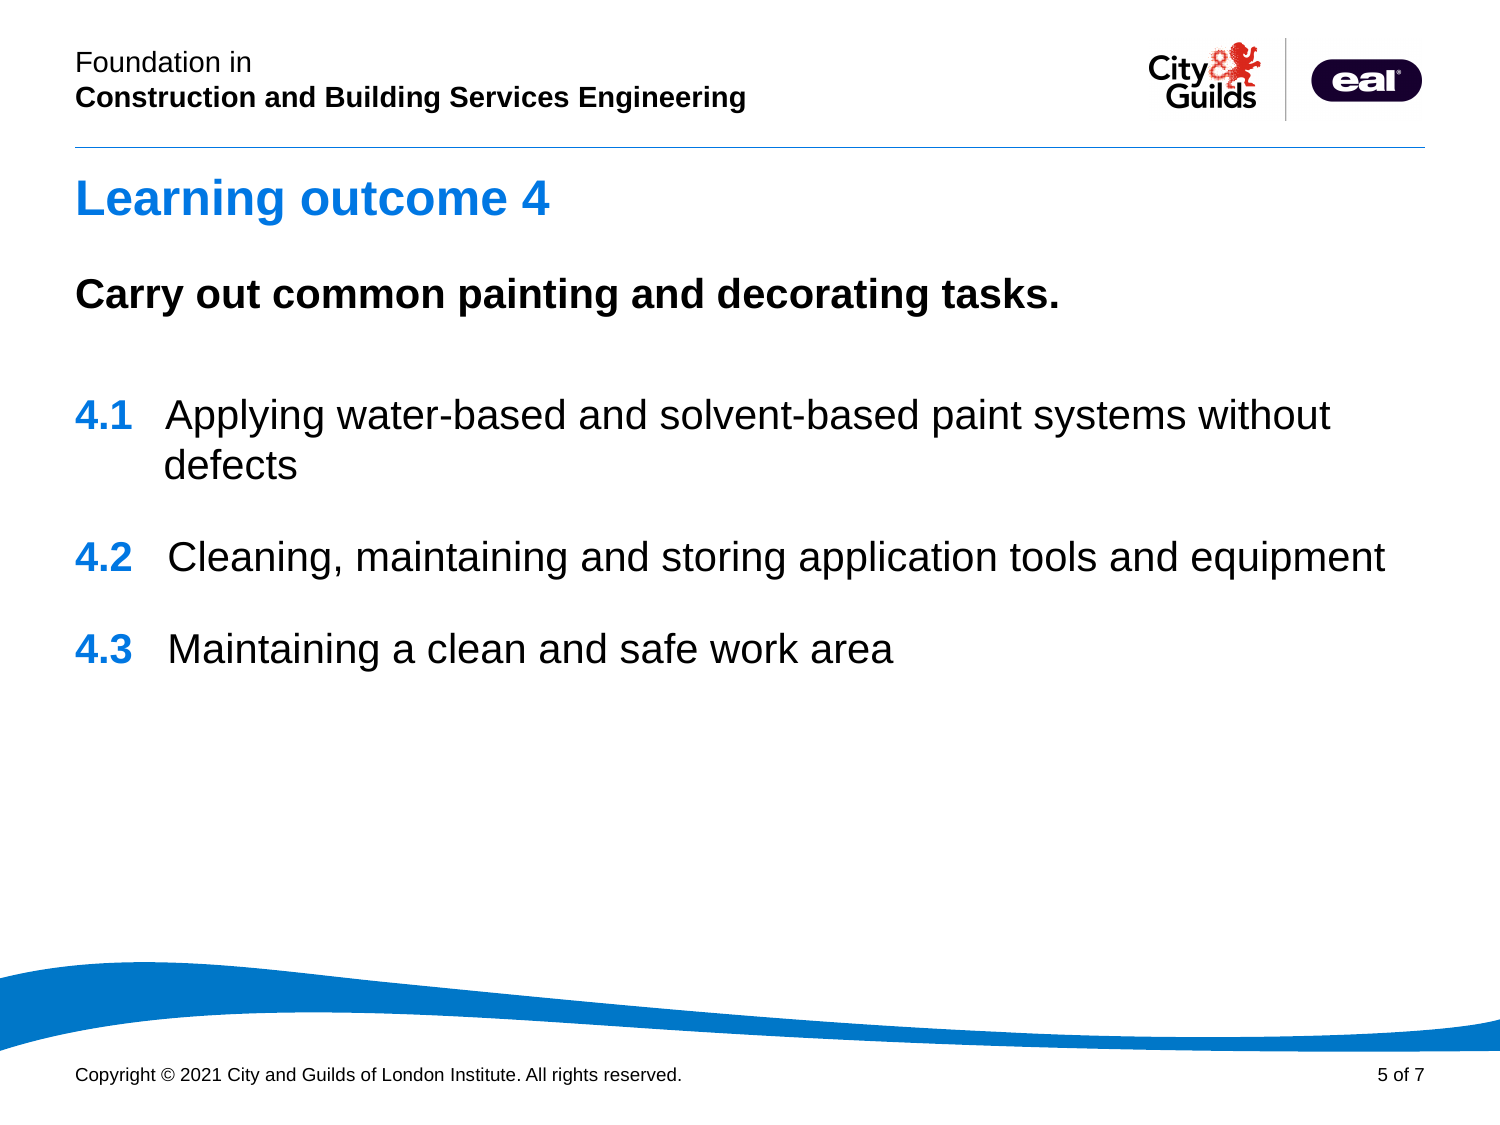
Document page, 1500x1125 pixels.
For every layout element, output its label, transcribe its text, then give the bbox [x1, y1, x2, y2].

list Carry out common painting and decorating tasks. 4.1 Applying water-based and solvent-based paint systems without defects 4.2 Cleaning, maintaining and storing application tools and equipment 4.3 Maintaining a clean and safe work area [74, 266, 1426, 946]
title Learning outcome 4 [74, 165, 1426, 229]
picture [1149, 38, 1422, 121]
